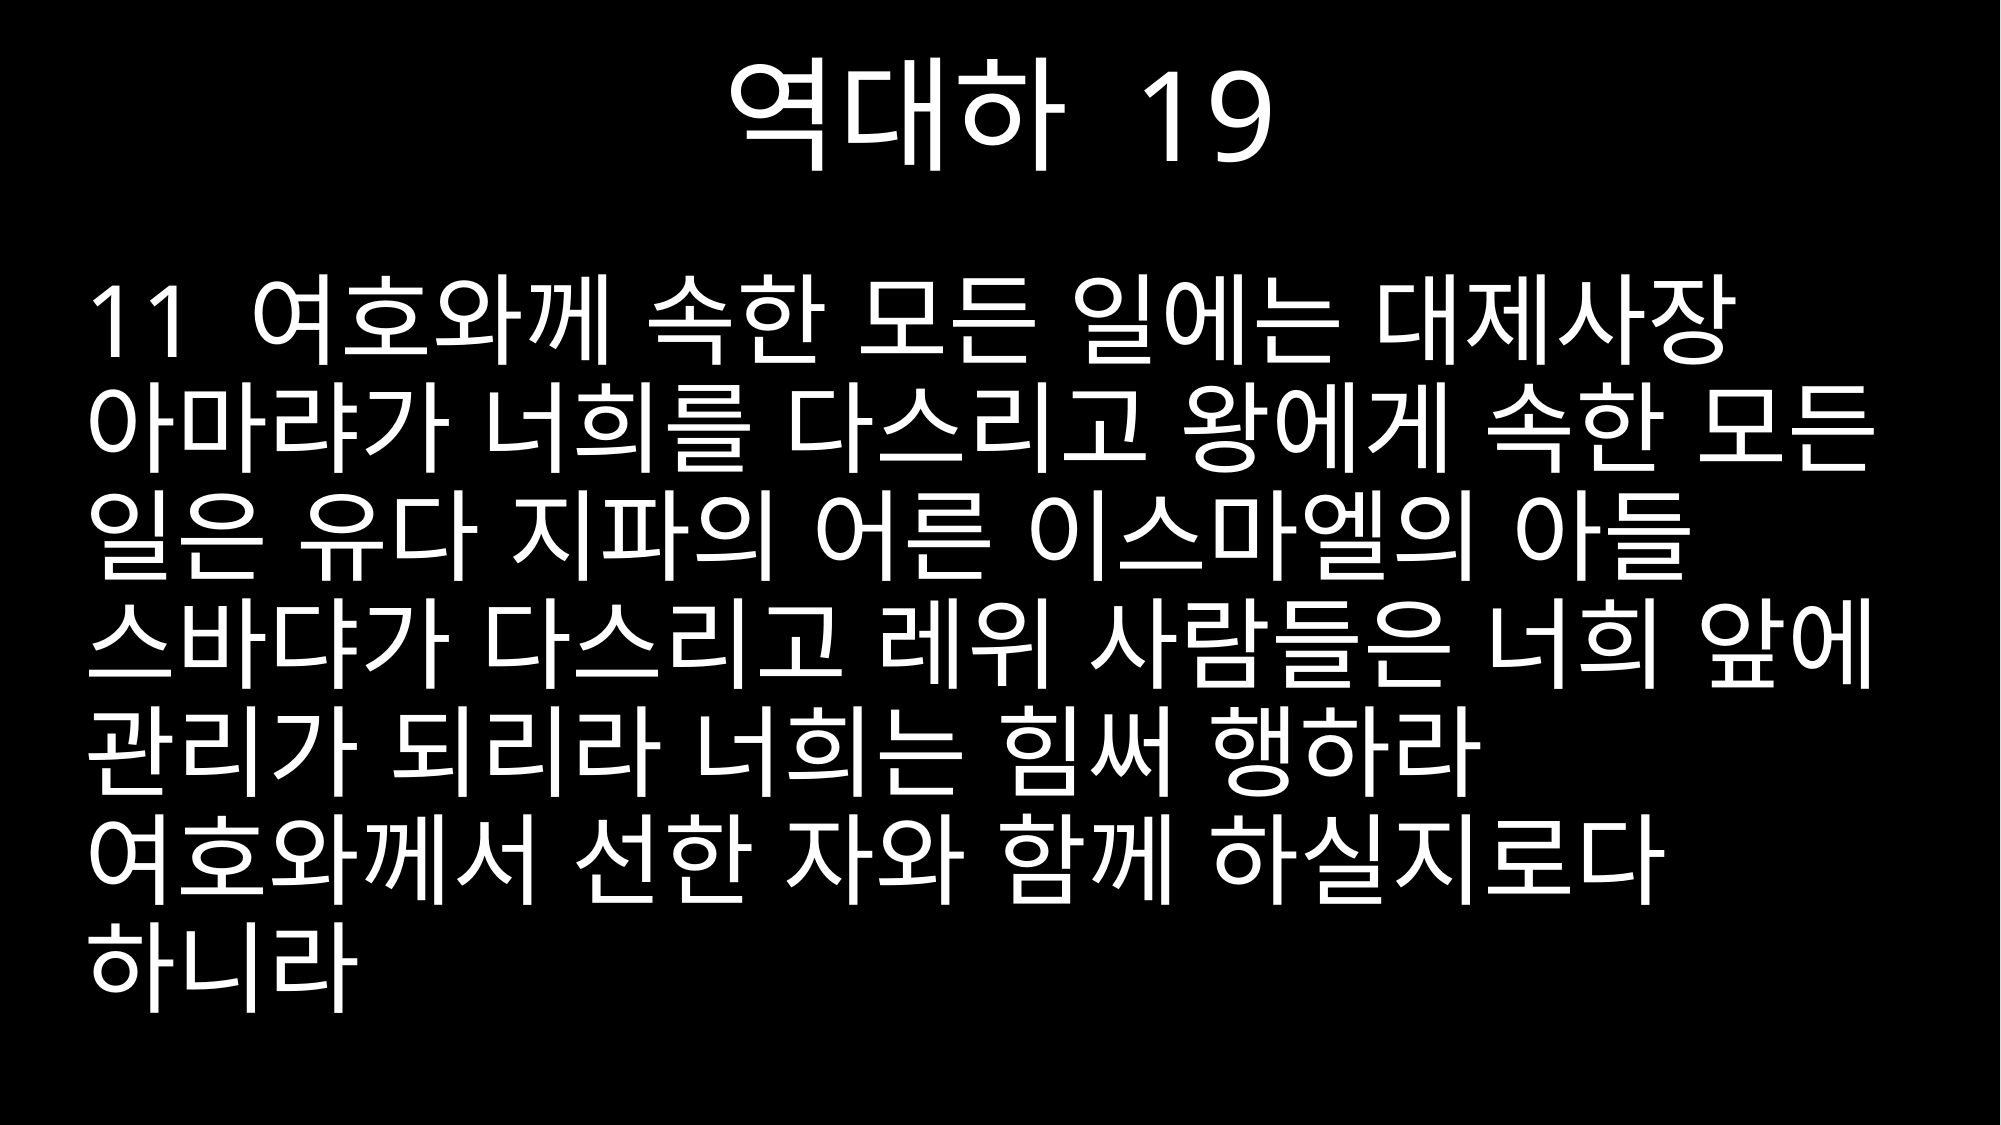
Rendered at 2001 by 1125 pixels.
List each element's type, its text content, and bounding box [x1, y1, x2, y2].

footer 역대하 19 [0, 32, 2000, 192]
picture [0, 0, 2001, 1125]
list 11 여호와께 속한 모든 일에는 대제사장 아마랴가 너희를 다스리고 왕에게 속한 모든 일은 유다 지파의 어른 이스마엘의 아들 스바댜가 다스리고 레위 사람들은 너희 앞에 관리가 되리라 너희는 힘써 행하라 여호와께서 선한 자와 함께 하실지로다 하니라 [69, 263, 1953, 423]
